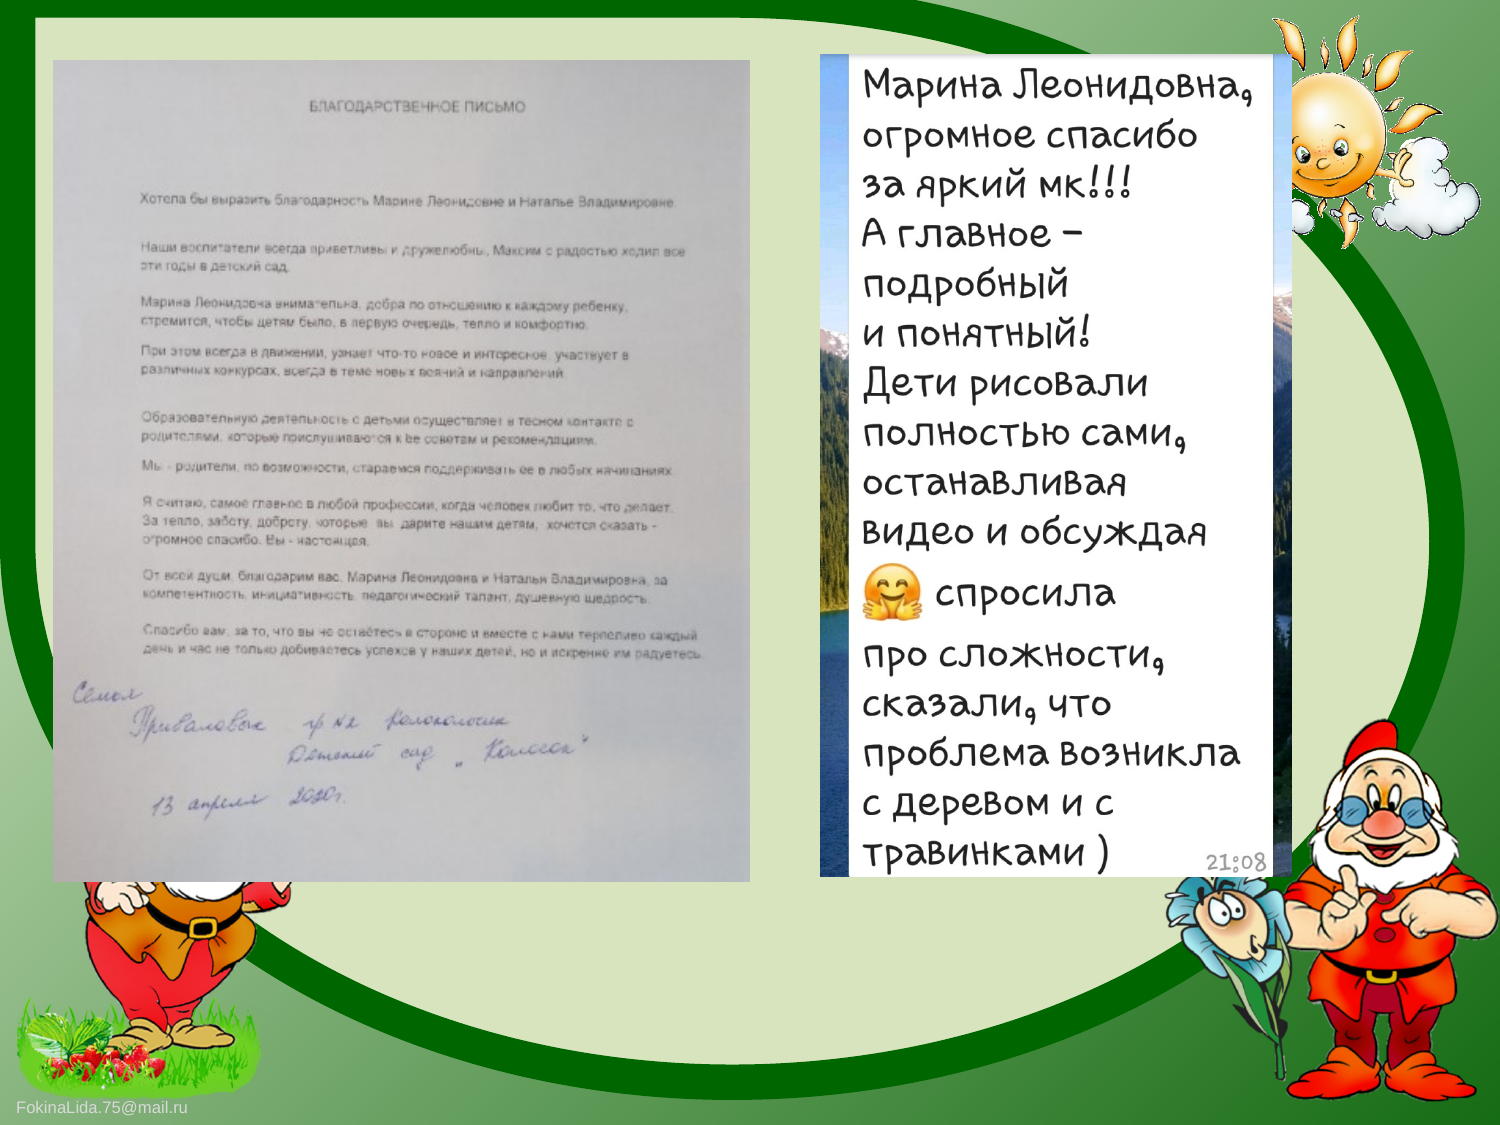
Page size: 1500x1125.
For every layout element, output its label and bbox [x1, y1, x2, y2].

picture [820, 0, 1500, 1104]
picture [17, 59, 751, 1101]
